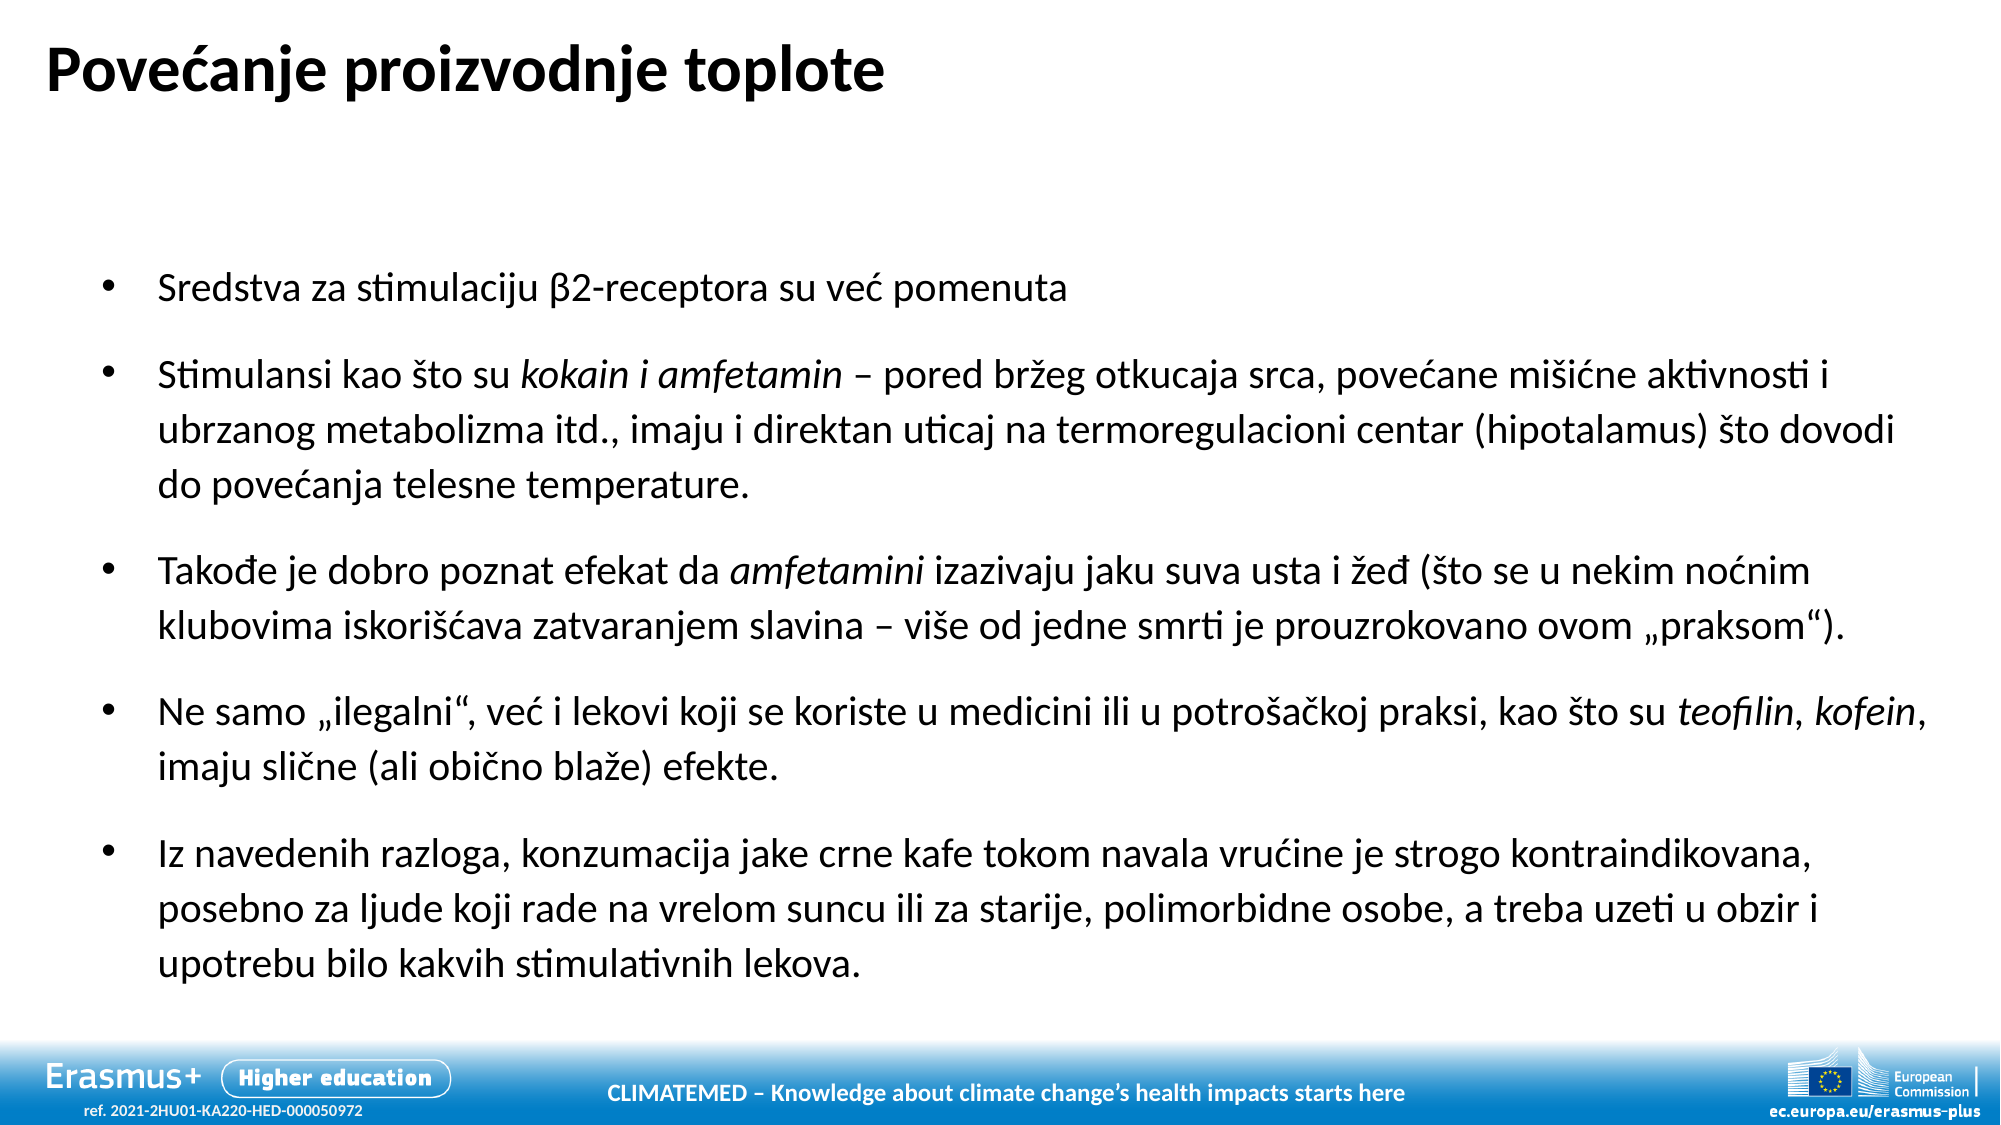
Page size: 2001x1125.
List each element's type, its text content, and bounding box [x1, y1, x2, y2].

title Povećanje proizvodnje toplote [31, 25, 1984, 116]
picture [852, 1091, 857, 1099]
list Sredstva za stimulaciju β2-receptora su već pomenuta Stimulansi kao što su kokain i amfetamin – pored bržeg otkucaja srca, povećane mišićne aktivnosti i ubrzanog metabolizma itd., imaju i direktan uticaj na termoregulacioni centar (hipotalamus) što dovodi do povećanja telesne temperature. Takođe je dobro poznat efekat da amfetamini izazivaju jaku suva usta i žeđ (što se u nekim noćnim klubovima iskorišćava zatvaranjem slavina – više od jedne smrti je prouzrokovano ovom „praksom“). Ne samo „ilegalni“, već i lekovi koji se koriste u medicini ili u potrošačkoj praksi, kao što su teofilin, kofein, imaju slične (ali obično blaže) efekte. Iz navedenih razloga, konzumacija jake crne kafe tokom navala vrućine je strogo kontraindikovana, posebno za ljude koji rade na vrelom suncu ili za starije, polimorbidne osobe, a treba uzeti u obzir i upotrebu bilo kakvih stimulativnih lekova. [86, 247, 1964, 1084]
picture [0, 899, 2000, 1125]
